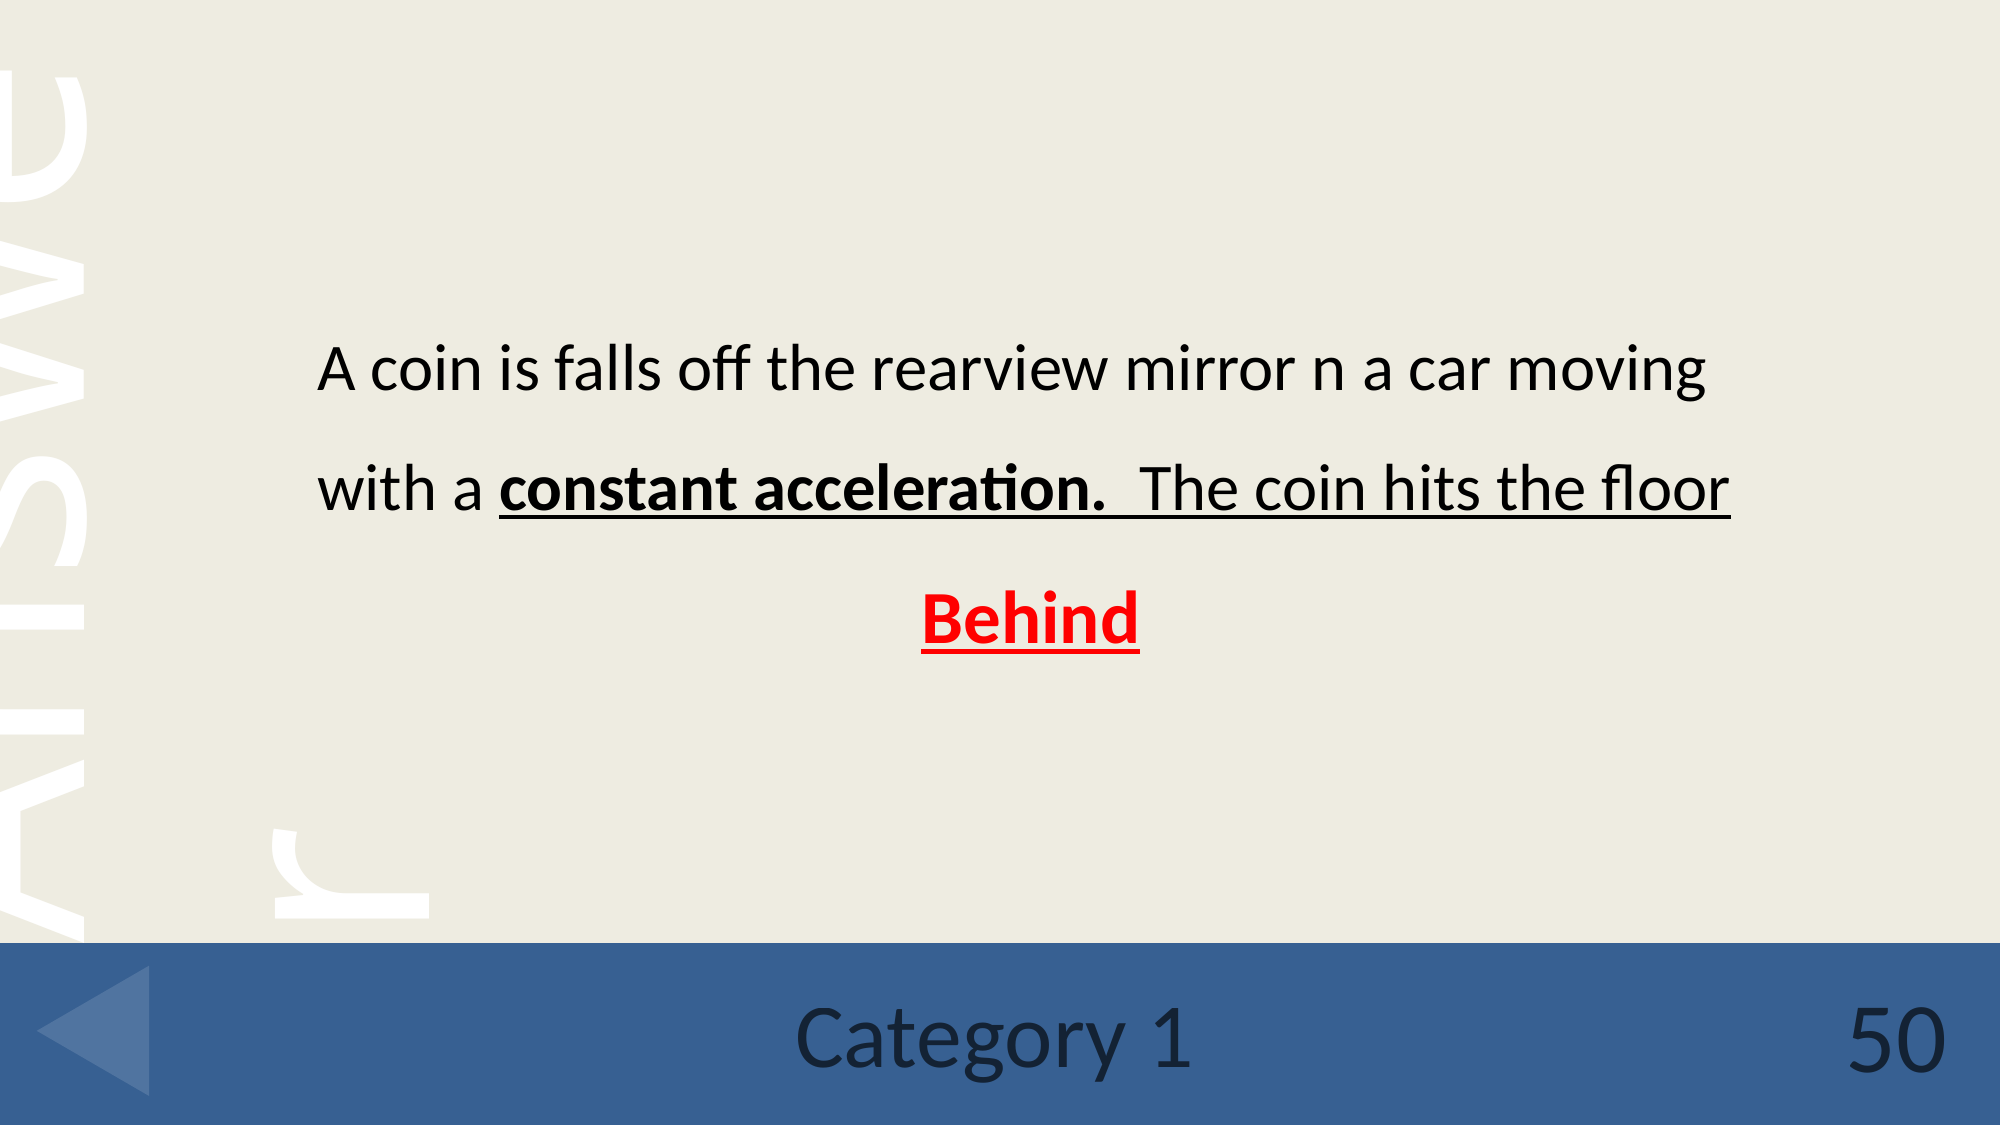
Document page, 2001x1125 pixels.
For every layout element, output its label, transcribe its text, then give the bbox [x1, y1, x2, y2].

title Category 1 [94, 937, 1895, 1125]
list 50 [1895, 967, 1963, 1097]
list A coin is falls off the rearview mirror n a car moving with a constant acceleration. The coin hits the floor Behind [302, 307, 1760, 636]
